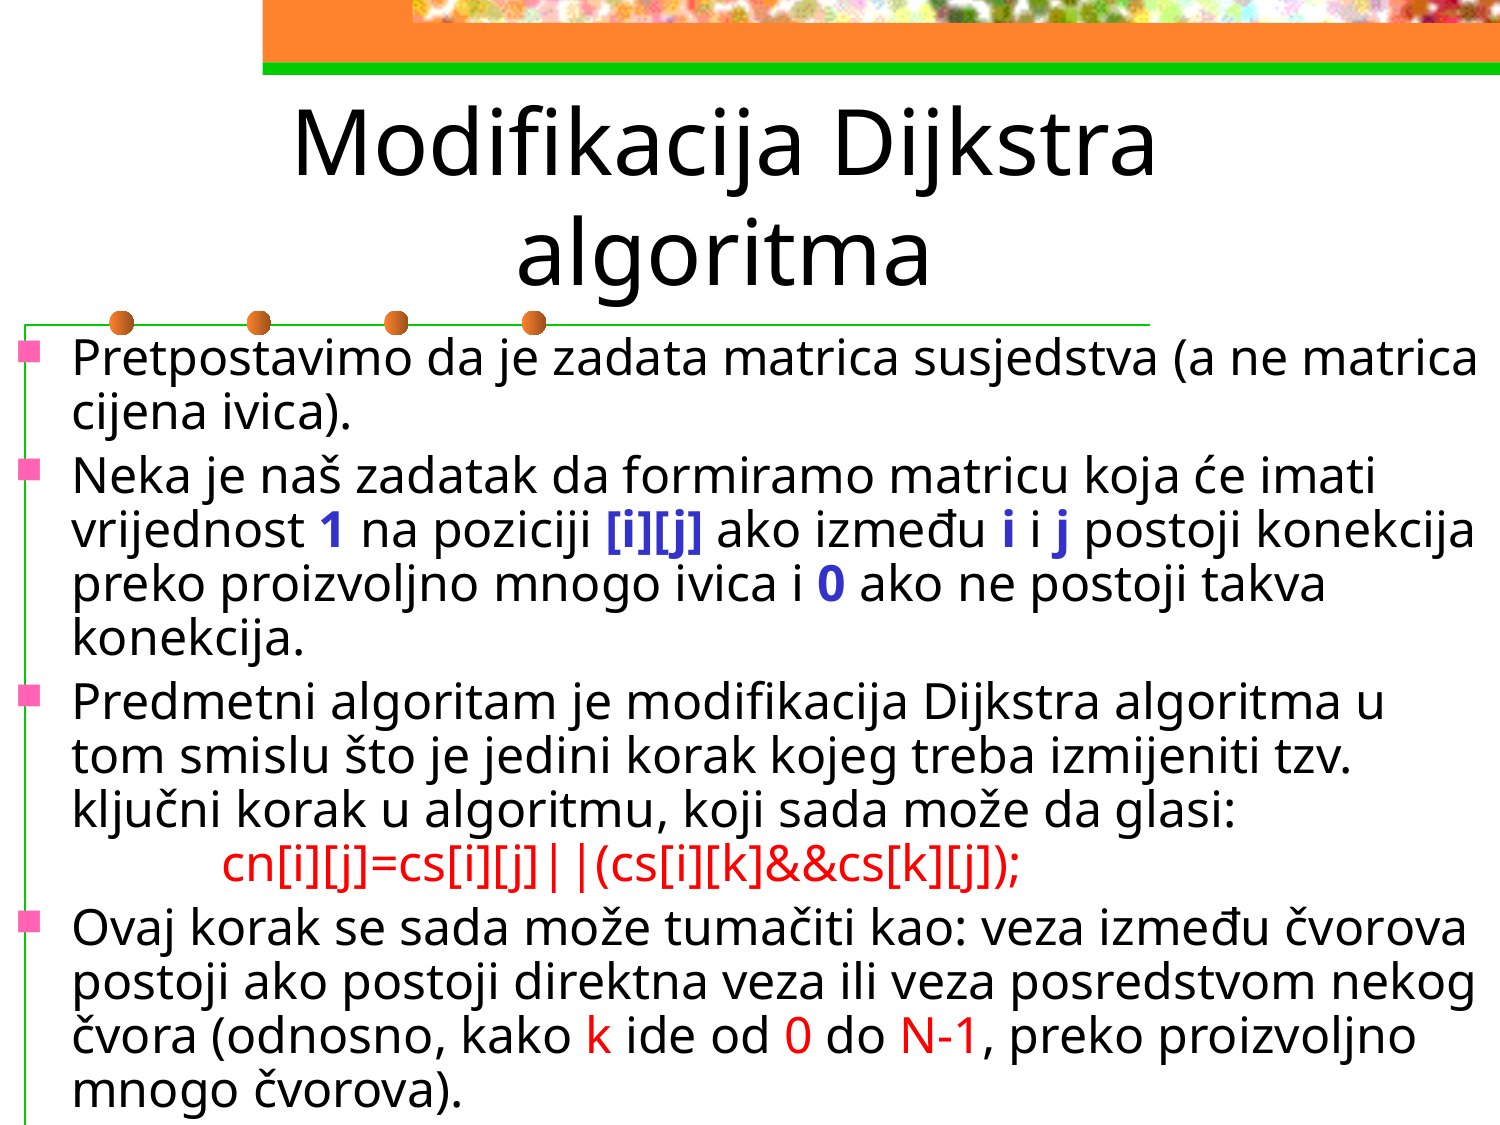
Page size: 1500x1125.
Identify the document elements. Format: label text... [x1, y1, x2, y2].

title Modifikacija Dijkstra algoritma [87, 99, 1363, 288]
picture [412, 0, 1500, 23]
list Pretpostavimo da je zadata matrica susjedstva (a ne matrica cijena ivica). Neka je naš zadatak da formiramo matricu koja će imati vrijednost 1 na poziciji [i][j] ako između i i j postoji konekcija preko proizvoljno mnogo ivica i 0 ako ne postoji takva konekcija. Predmetni algoritam je modifikacija Dijkstra algoritma u tom smislu što je jedini korak kojeg treba izmijeniti tzv. ključni korak u algoritmu, koji sada može da glasi: cn[i][j]=cs[i][j]||(cs[i][k]&&cs[k][j]); Ovaj korak se sada može tumačiti kao: veza između čvorova postoji ako postoji direktna veza ili veza posredstvom nekog čvora (odnosno, kako k ide od 0 do N-1, preko proizvoljno mnogo čvorova). [0, 324, 1500, 1125]
